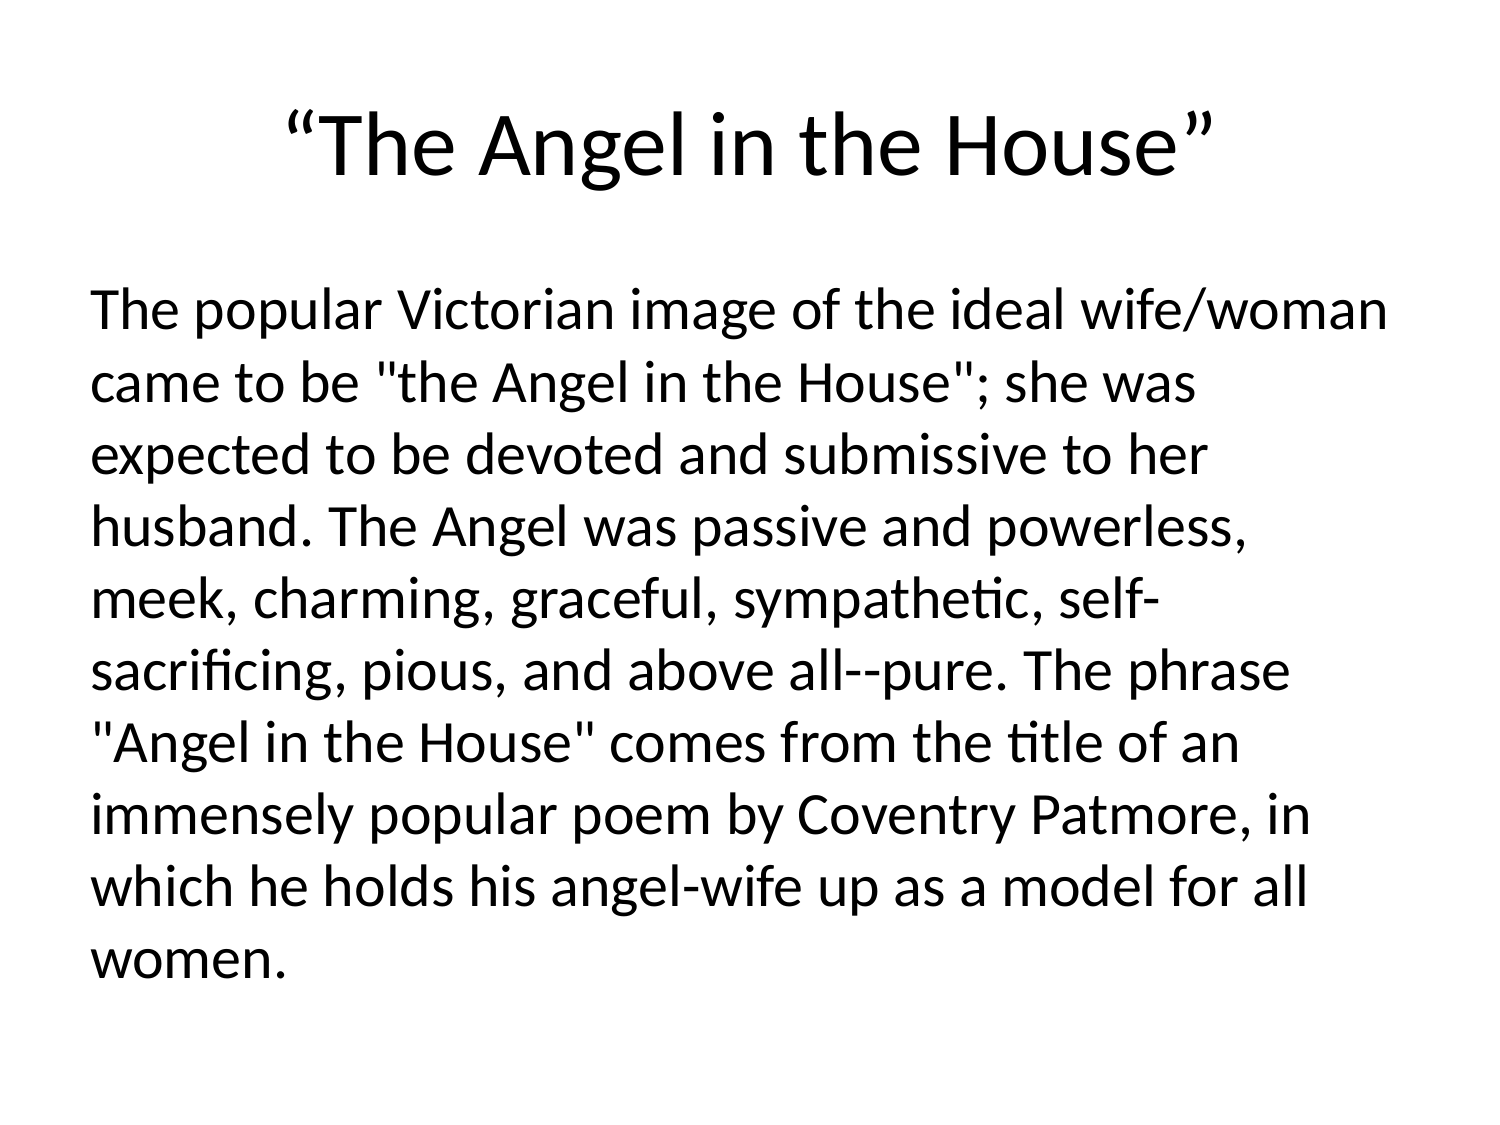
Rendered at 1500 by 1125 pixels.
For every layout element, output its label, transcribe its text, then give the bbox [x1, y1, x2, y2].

title “The Angel in the House” [75, 45, 1425, 233]
list The popular Victorian image of the ideal wife/woman came to be "the Angel in the House"; she was expected to be devoted and submissive to her husband. The Angel was passive and powerless, meek, charming, graceful, sympathetic, self-sacrificing, pious, and above all--pure. The phrase "Angel in the House" comes from the title of an immensely popular poem by Coventry Patmore, in which he holds his angel-wife up as a model for all women. [75, 262, 1425, 1005]
